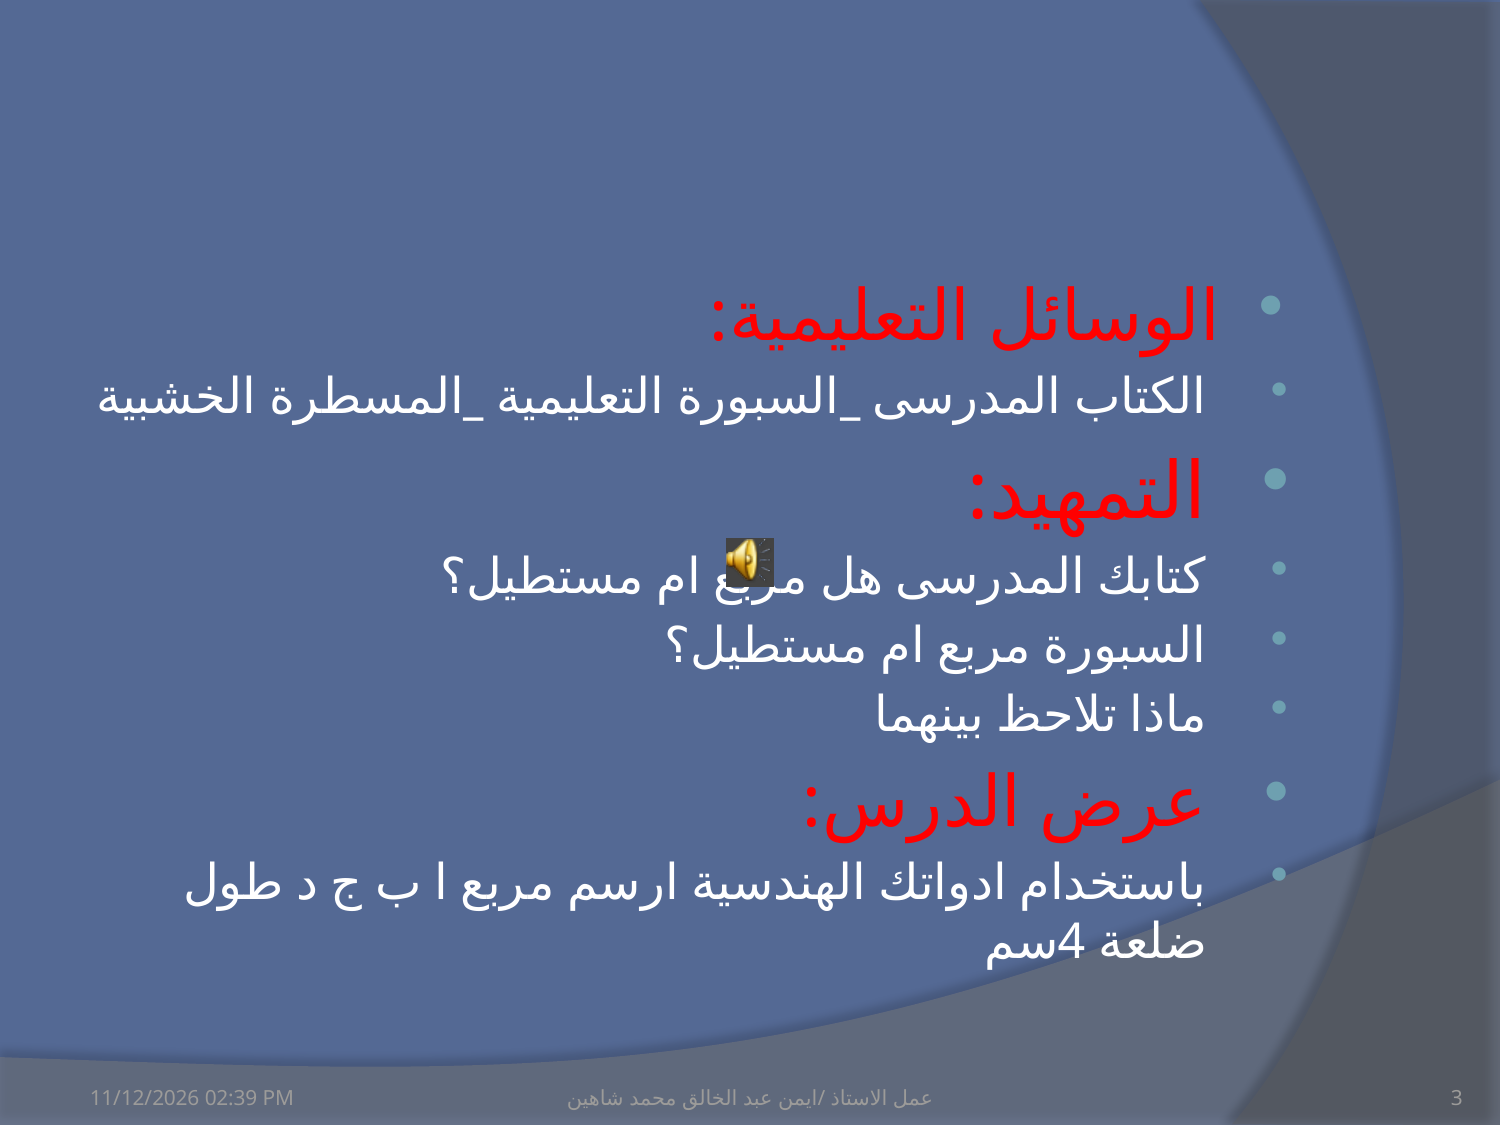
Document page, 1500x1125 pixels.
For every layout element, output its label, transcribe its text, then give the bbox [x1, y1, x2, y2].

slide_number 06 كانون الأول، 11 [75, 1053, 425, 1114]
picture [724, 537, 776, 588]
slide_number 3 [1337, 1053, 1463, 1114]
list الوسائل التعليمية: الكتاب المدرسى _السبورة التعليمية _المسطرة الخشبية التمهيد: كتابك المدرسى هل مربع ام مستطيل؟ السبورة مربع ام مستطيل؟ ماذا تلاحظ بينهما عرض الدرس: باستخدام ادواتك الهندسية ارسم مربع ا ب ج د طول ضلعة 4سم [75, 262, 1300, 1005]
footer عمل الاستاذ /ايمن عبد الخالق محمد شاهين [512, 1053, 988, 1114]
